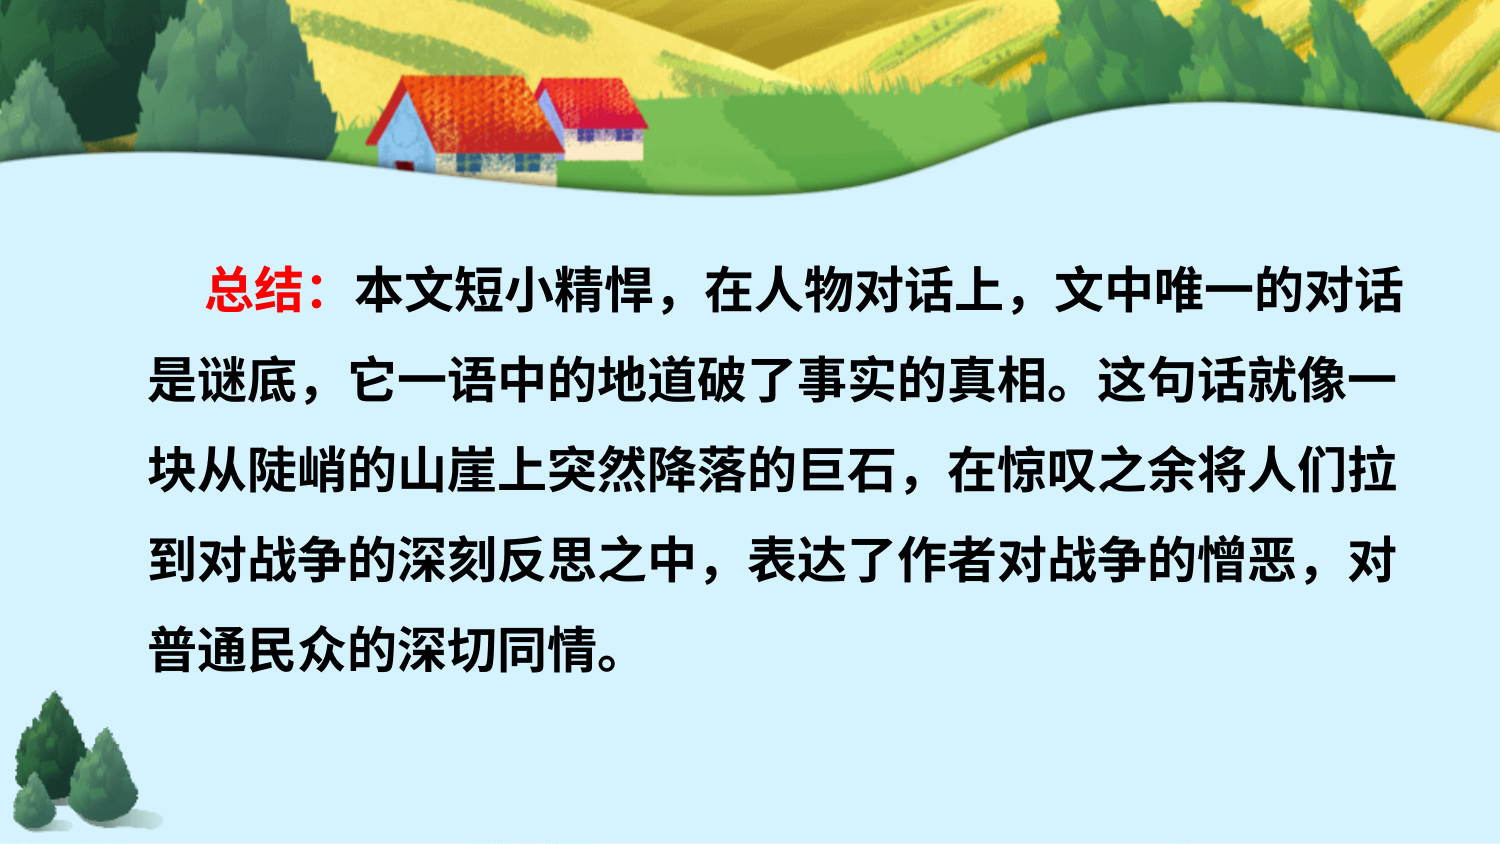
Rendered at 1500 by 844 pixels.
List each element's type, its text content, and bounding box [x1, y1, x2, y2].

picture [0, 0, 1500, 436]
text_box 总结：本文短小精悍，在人物对话上，文中唯一的对话是谜底，它一语中的地道破了事实的真相。这句话就像一块从陡峭的山崖上突然降落的巨石，在惊叹之余将人们拉到对战争的深刻反思之中，表达了作者对战争的憎恶，对普通民众的深切同情。 [132, 220, 1438, 686]
picture [0, 664, 179, 844]
